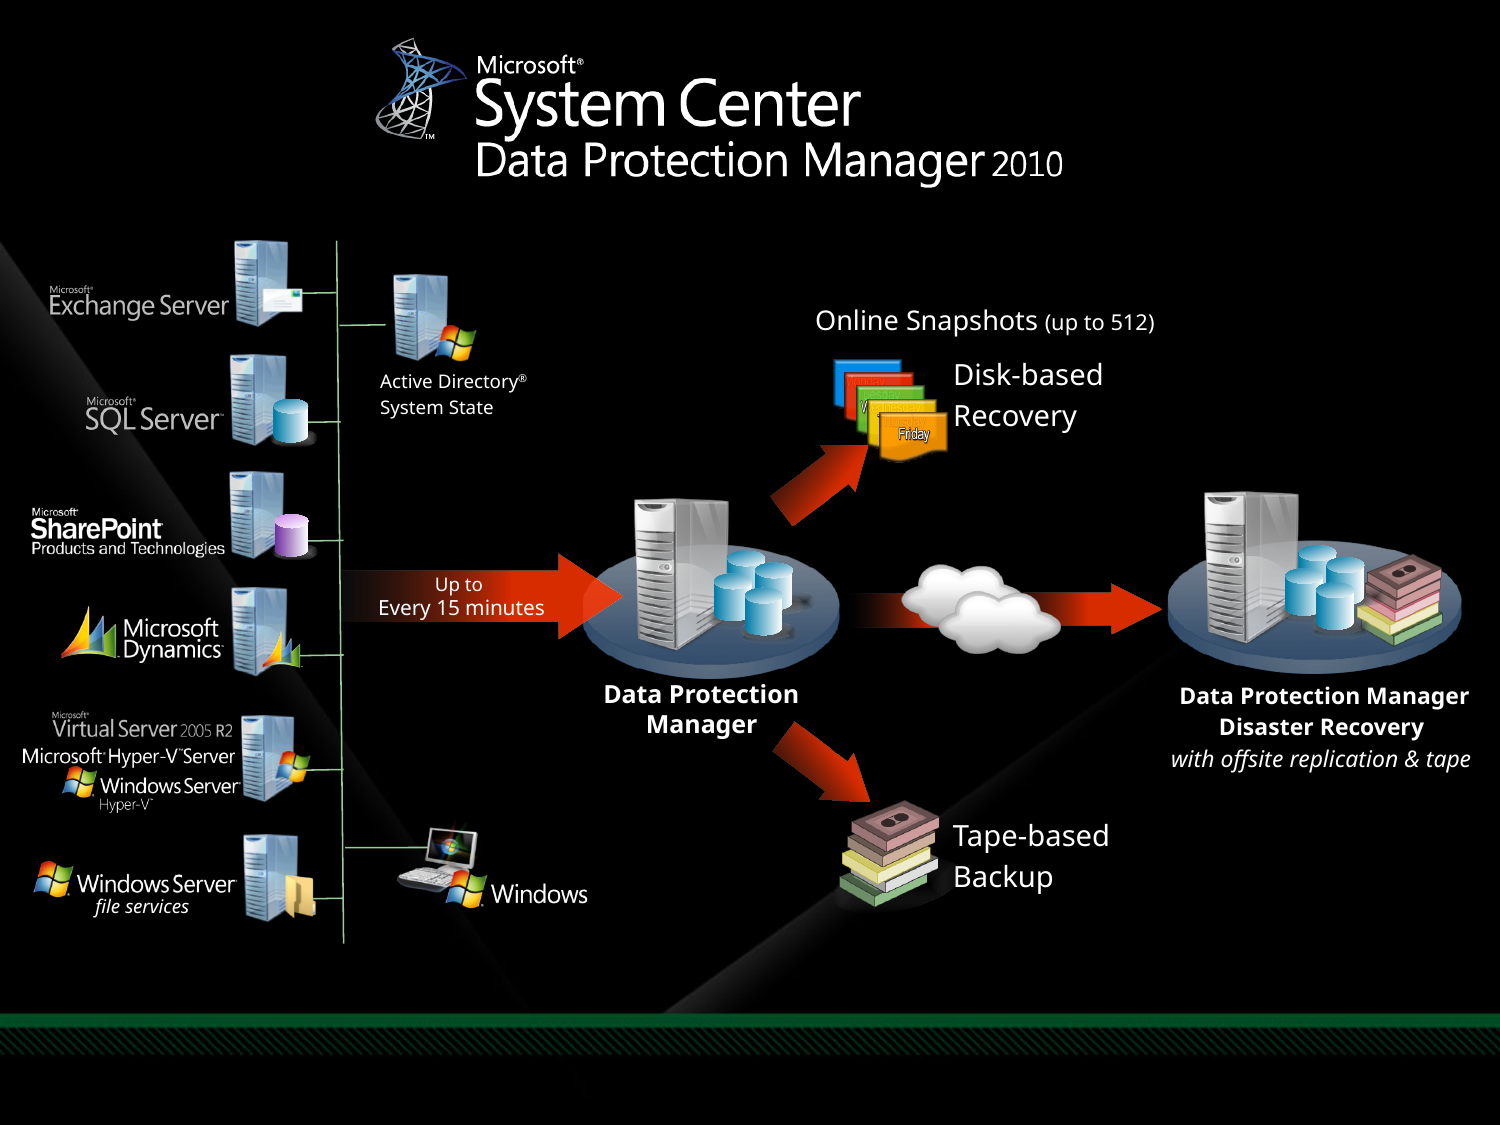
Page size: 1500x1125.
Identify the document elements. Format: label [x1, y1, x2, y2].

text_box [596, 497, 840, 748]
text_box [845, 491, 1500, 782]
text_box [770, 295, 1166, 497]
text_box [772, 759, 1132, 911]
text_box [16, 239, 591, 944]
picture [0, 0, 1500, 1125]
